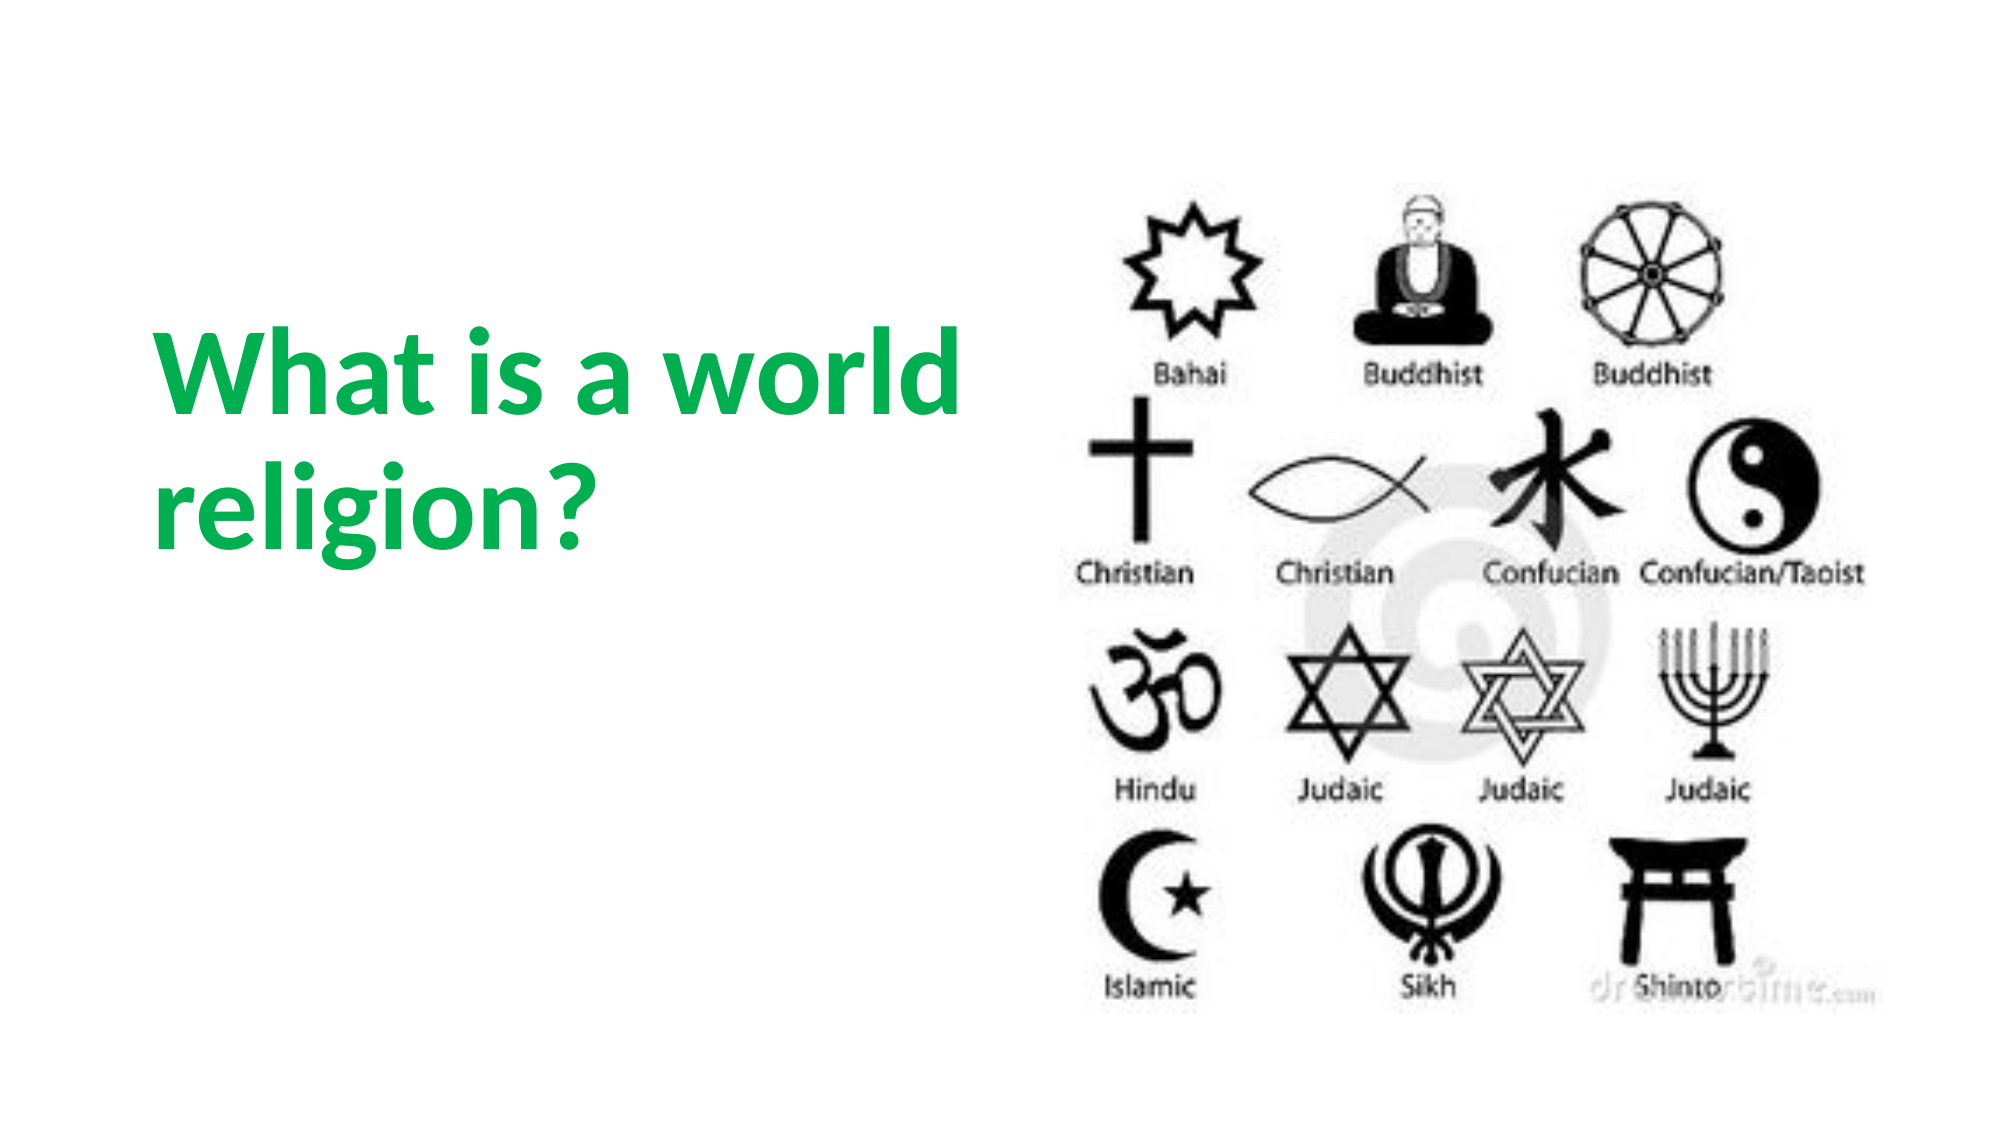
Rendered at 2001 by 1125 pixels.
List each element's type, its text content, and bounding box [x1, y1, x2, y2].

picture [1058, 182, 1883, 1014]
list What is a world religion? [137, 299, 1029, 974]
